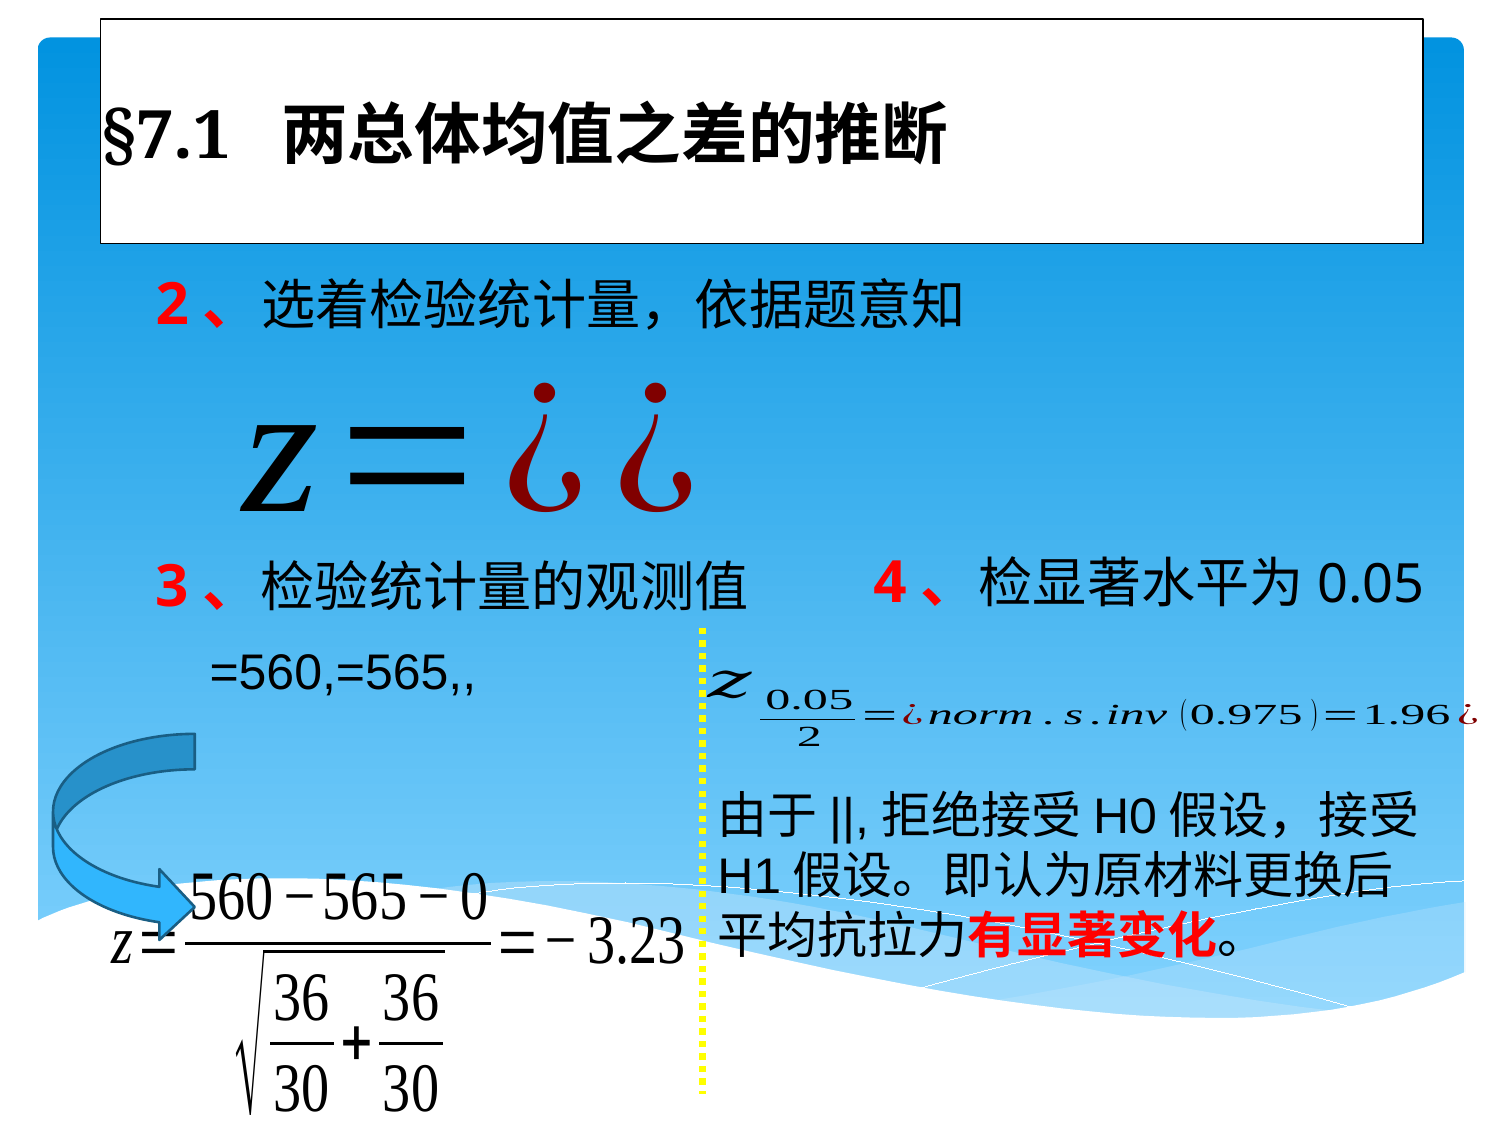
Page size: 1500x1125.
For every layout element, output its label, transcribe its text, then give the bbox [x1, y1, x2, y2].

text_box 2、选着检验统计量，依据题意知 [112, 272, 1010, 350]
text_box 4、检显著水平为0.05 [750, 550, 1500, 628]
text_box [51, 732, 197, 942]
title §7.1 两总体均值之差的推断 [100, 19, 1424, 244]
text_box 3、检验统计量的观测值 [53, 553, 852, 632]
